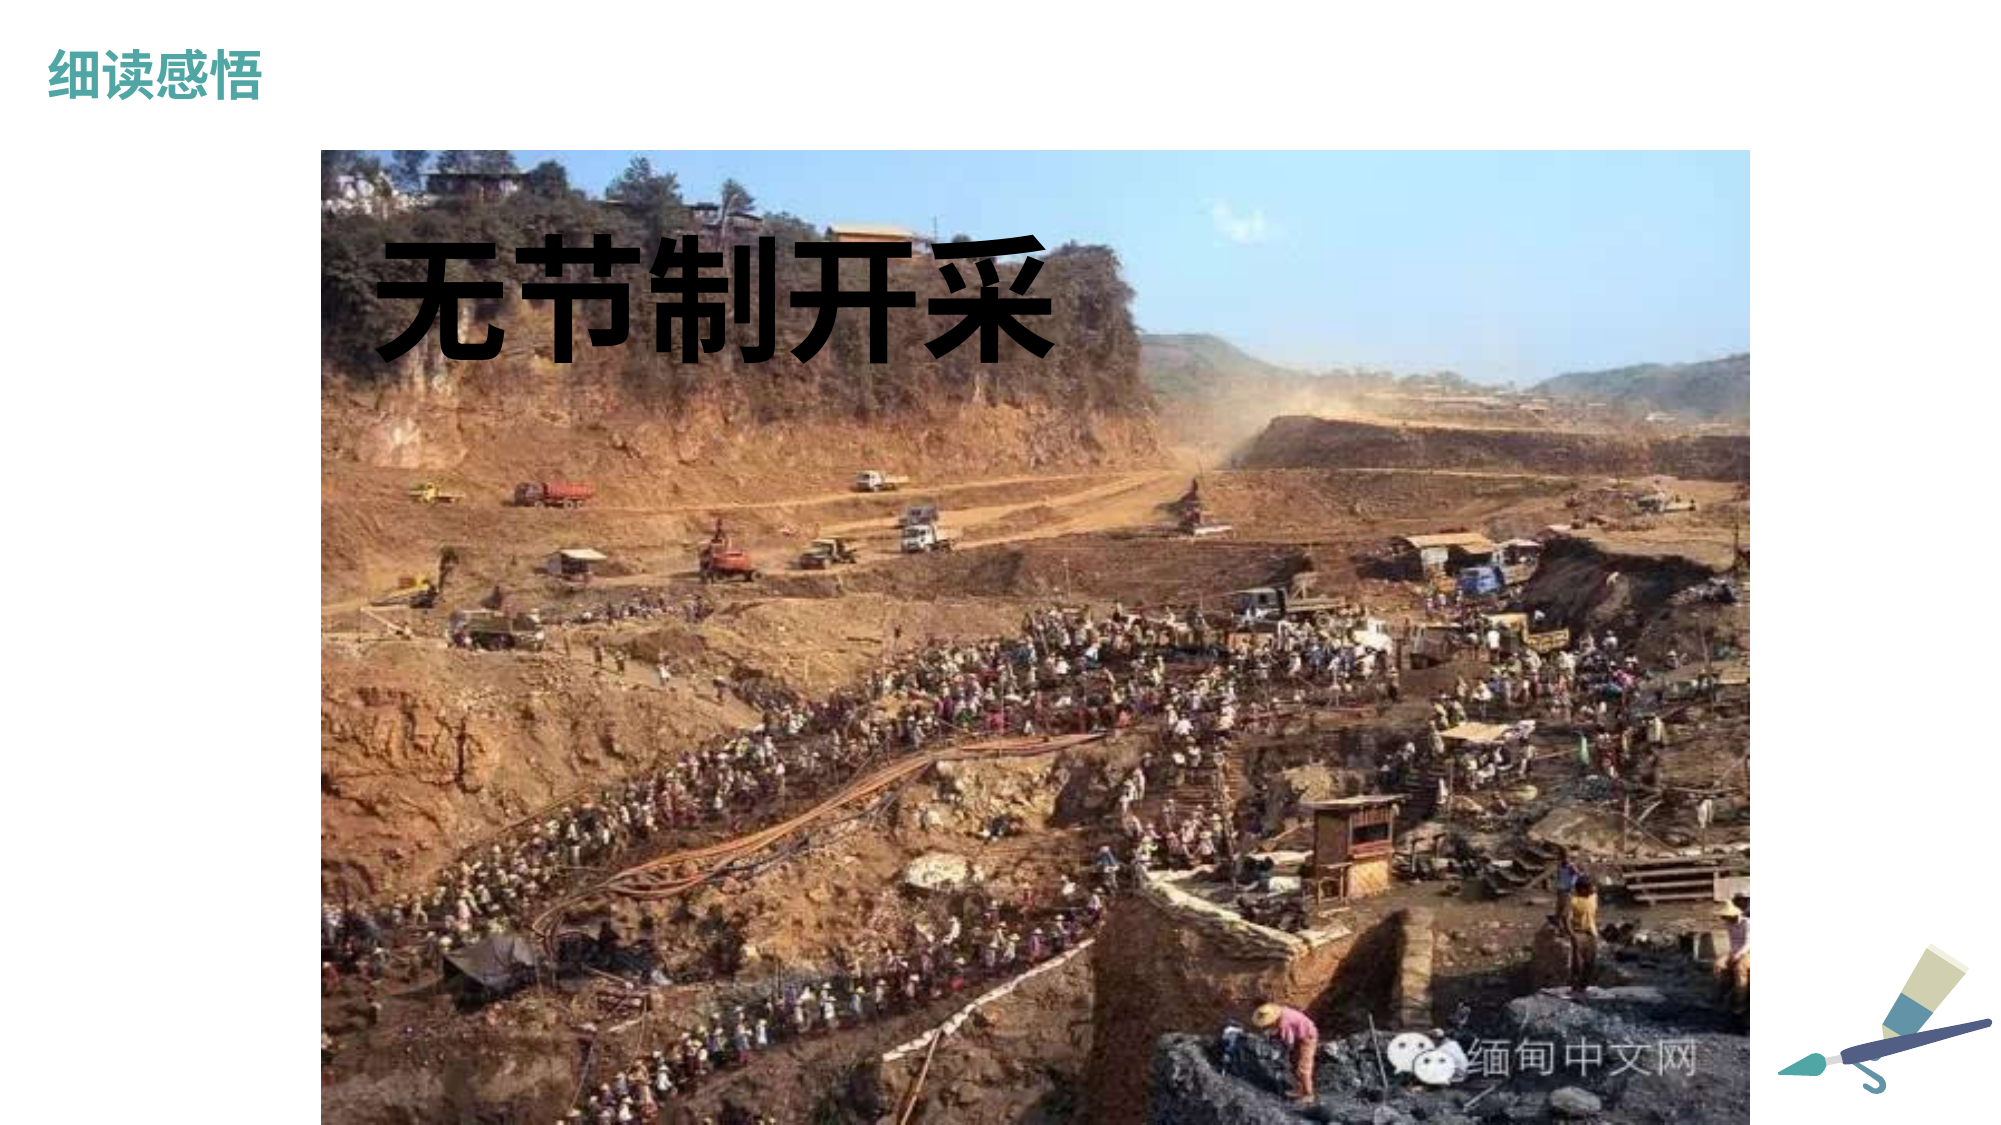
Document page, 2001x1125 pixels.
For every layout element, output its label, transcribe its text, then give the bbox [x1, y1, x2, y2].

text_box 细读感悟 [32, 33, 347, 114]
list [320, 150, 1750, 1125]
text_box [1811, 945, 1974, 1125]
